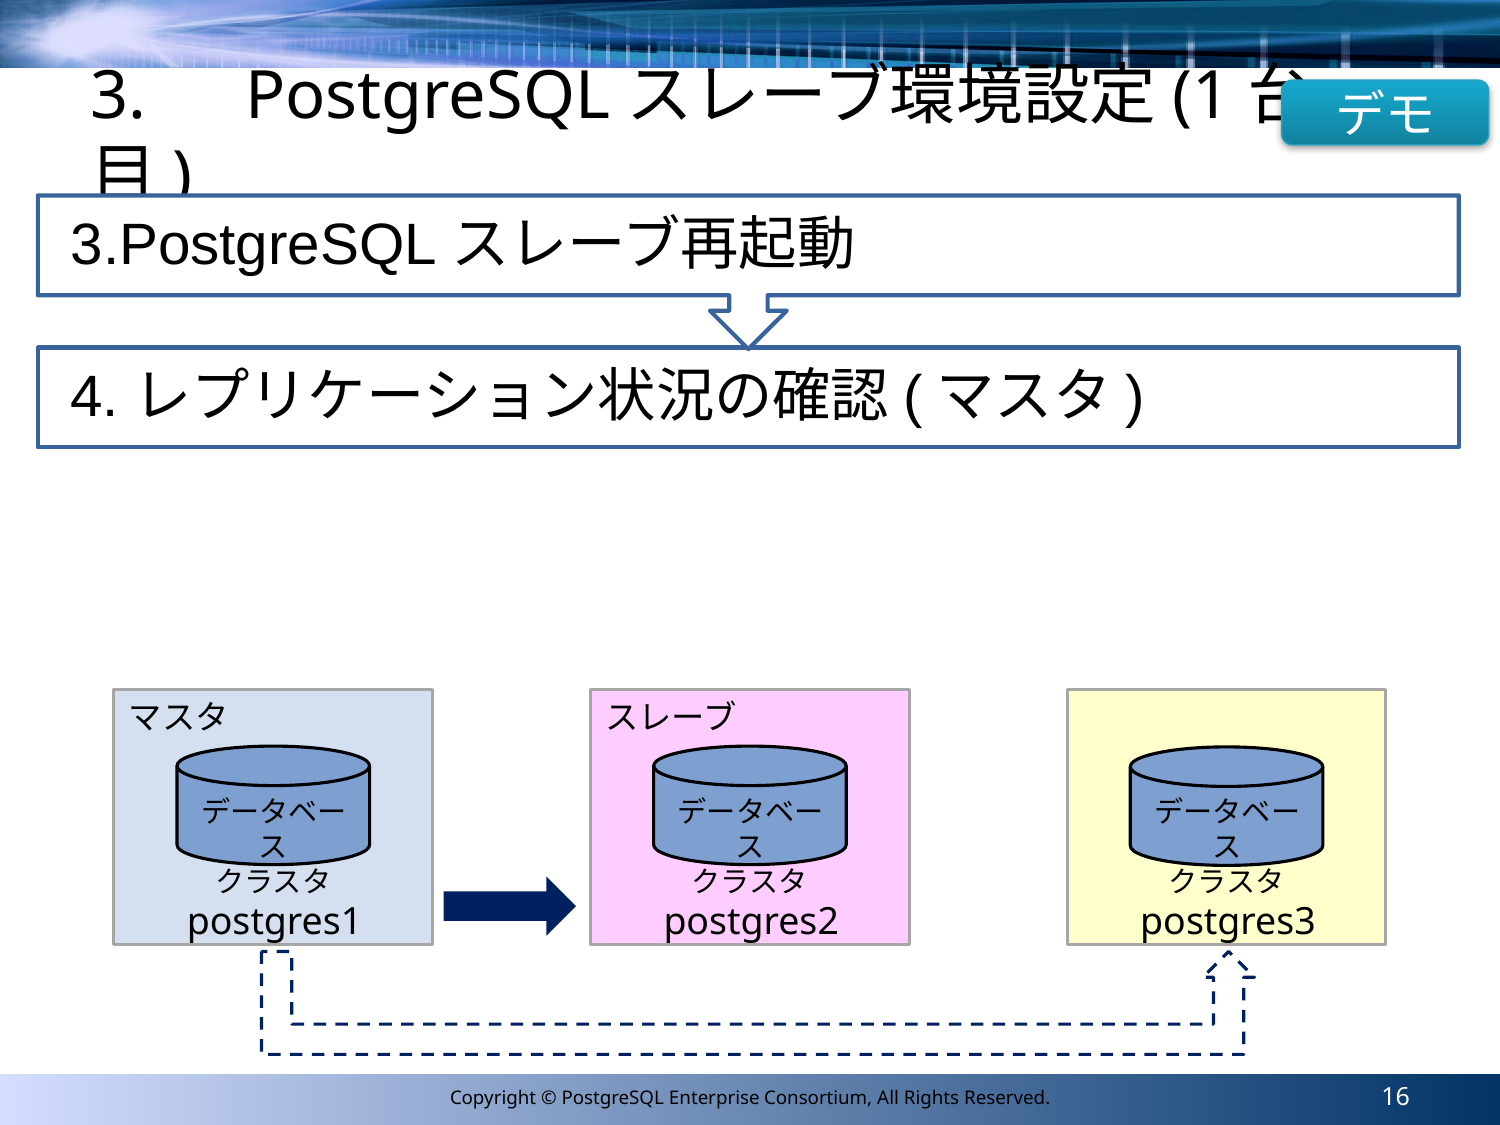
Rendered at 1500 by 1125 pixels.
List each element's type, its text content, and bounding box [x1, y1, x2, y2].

text_box postgres2 [628, 889, 875, 950]
text_box デモ [1280, 79, 1490, 146]
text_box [37, 194, 1459, 448]
picture [0, 0, 1500, 68]
text_box データベース クラスタ [1128, 744, 1325, 868]
slide_number 16 [1074, 1074, 1426, 1123]
text_box [441, 874, 579, 938]
text_box [1065, 687, 1388, 947]
title 3. PostgreSQLスレーブ環境設定(1台目) [74, 81, 1426, 183]
text_box マスタ [112, 687, 435, 947]
text_box スレーブ [588, 687, 911, 947]
text_box postgres1 [151, 889, 398, 950]
text_box [259, 949, 1256, 1057]
text_box データベース クラスタ [174, 744, 372, 867]
text_box postgres3 [1105, 889, 1352, 950]
text_box データベース クラスタ [651, 744, 849, 867]
